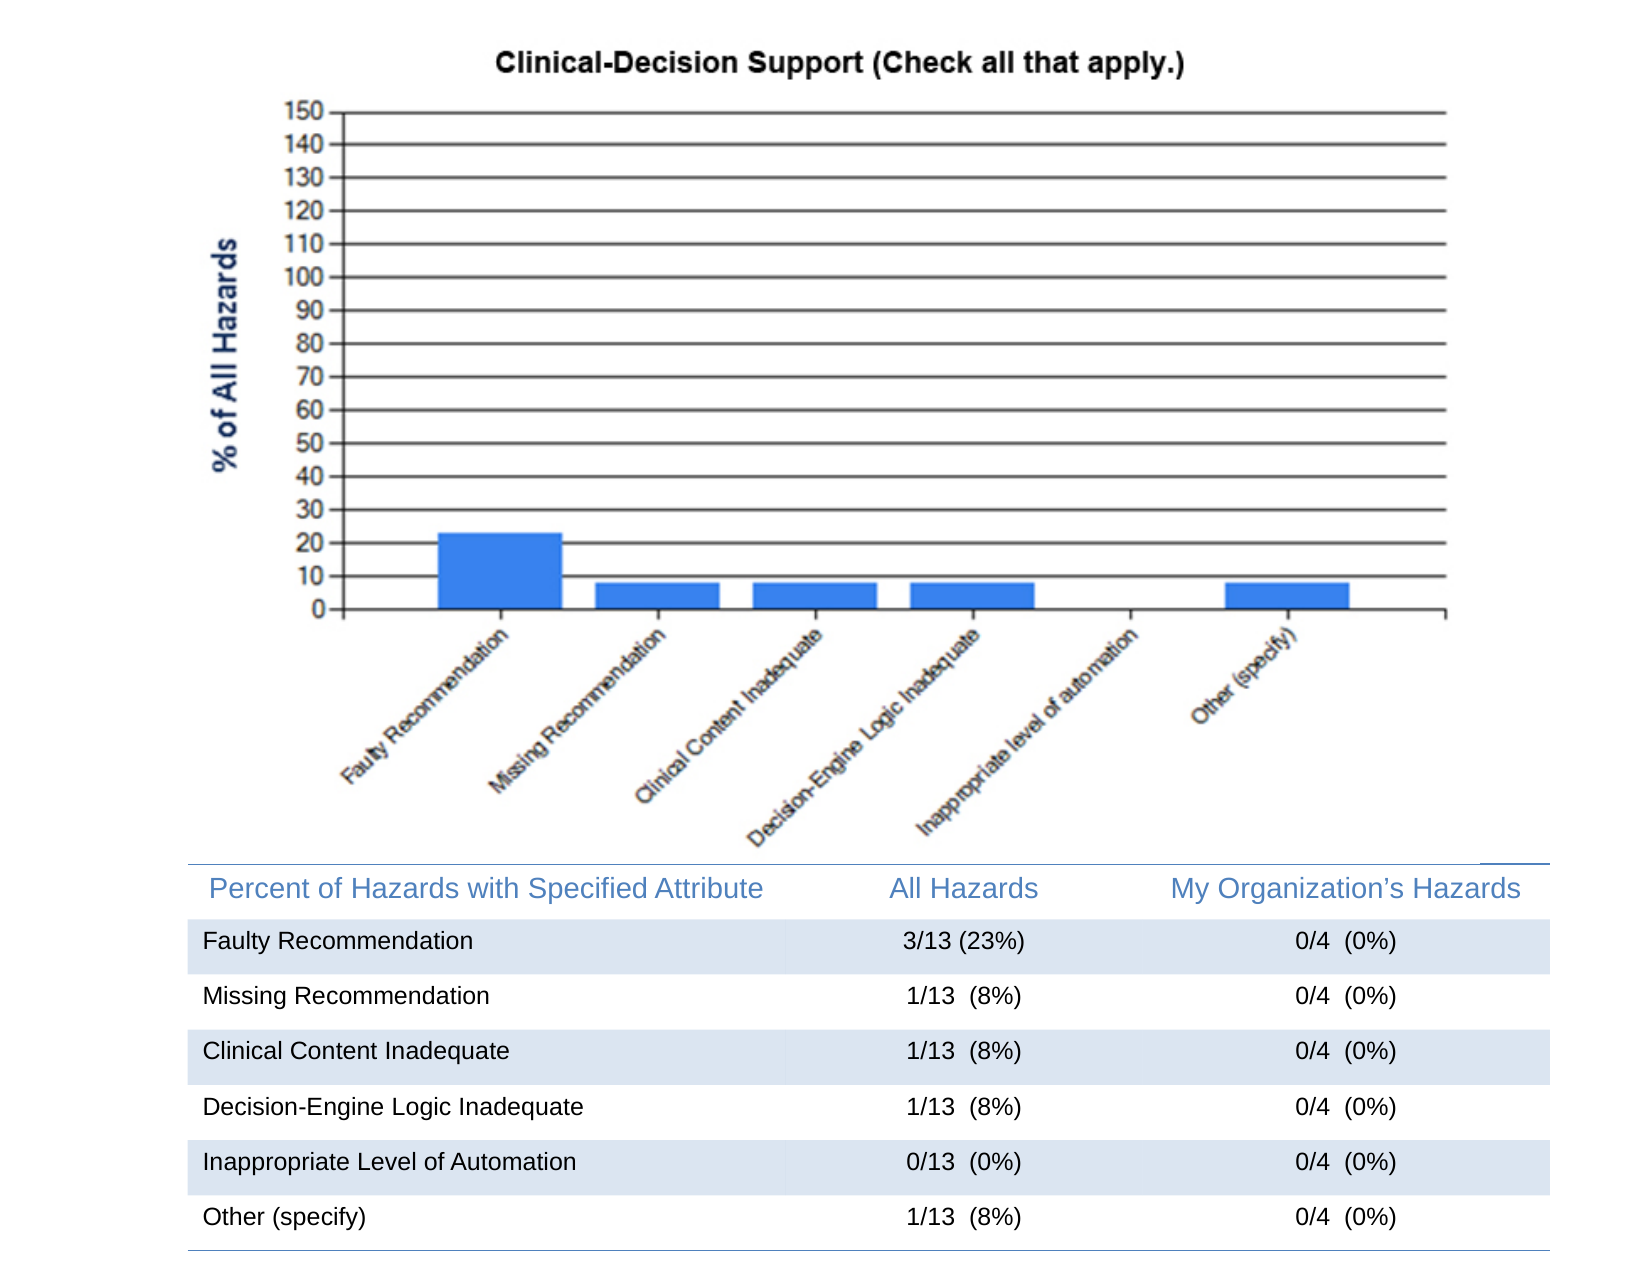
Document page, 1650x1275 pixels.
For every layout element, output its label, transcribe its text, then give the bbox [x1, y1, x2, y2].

table_cell Missing Recommendation [188, 974, 786, 1030]
table_cell 1/13 (8%) [786, 1085, 1142, 1140]
table_cell 0/4 (0%) [1142, 974, 1550, 1030]
table_cell 3/13 (23%) [786, 919, 1142, 974]
table_header My Organization’s Hazards [1142, 865, 1550, 919]
table_cell 0/4 (0%) [1142, 1140, 1550, 1195]
table_cell Other (specify) [188, 1195, 786, 1250]
table_cell 1/13 (8%) [786, 1195, 1142, 1250]
table_cell 1/13 (8%) [786, 1030, 1142, 1085]
table_cell Decision-Engine Logic Inadequate [188, 1085, 786, 1140]
table_header All Hazards [786, 865, 1142, 919]
table_cell 0/4 (0%) [1142, 1085, 1550, 1140]
table_cell 0/13 (0%) [786, 1140, 1142, 1195]
table_cell 0/4 (0%) [1142, 919, 1550, 974]
table_cell Clinical Content Inadequate [188, 1030, 786, 1085]
table_cell 0/4 (0%) [1142, 1030, 1550, 1085]
table_cell 0/4 (0%) [1142, 1195, 1550, 1250]
table_cell Inappropriate Level of Automation [188, 1140, 786, 1195]
table_cell 1/13 (8%) [786, 974, 1142, 1030]
table_cell Faulty Recommendation [188, 919, 786, 974]
picture [187, 26, 1480, 864]
table_header Percent of Hazards with Specified Attribute [188, 865, 786, 919]
